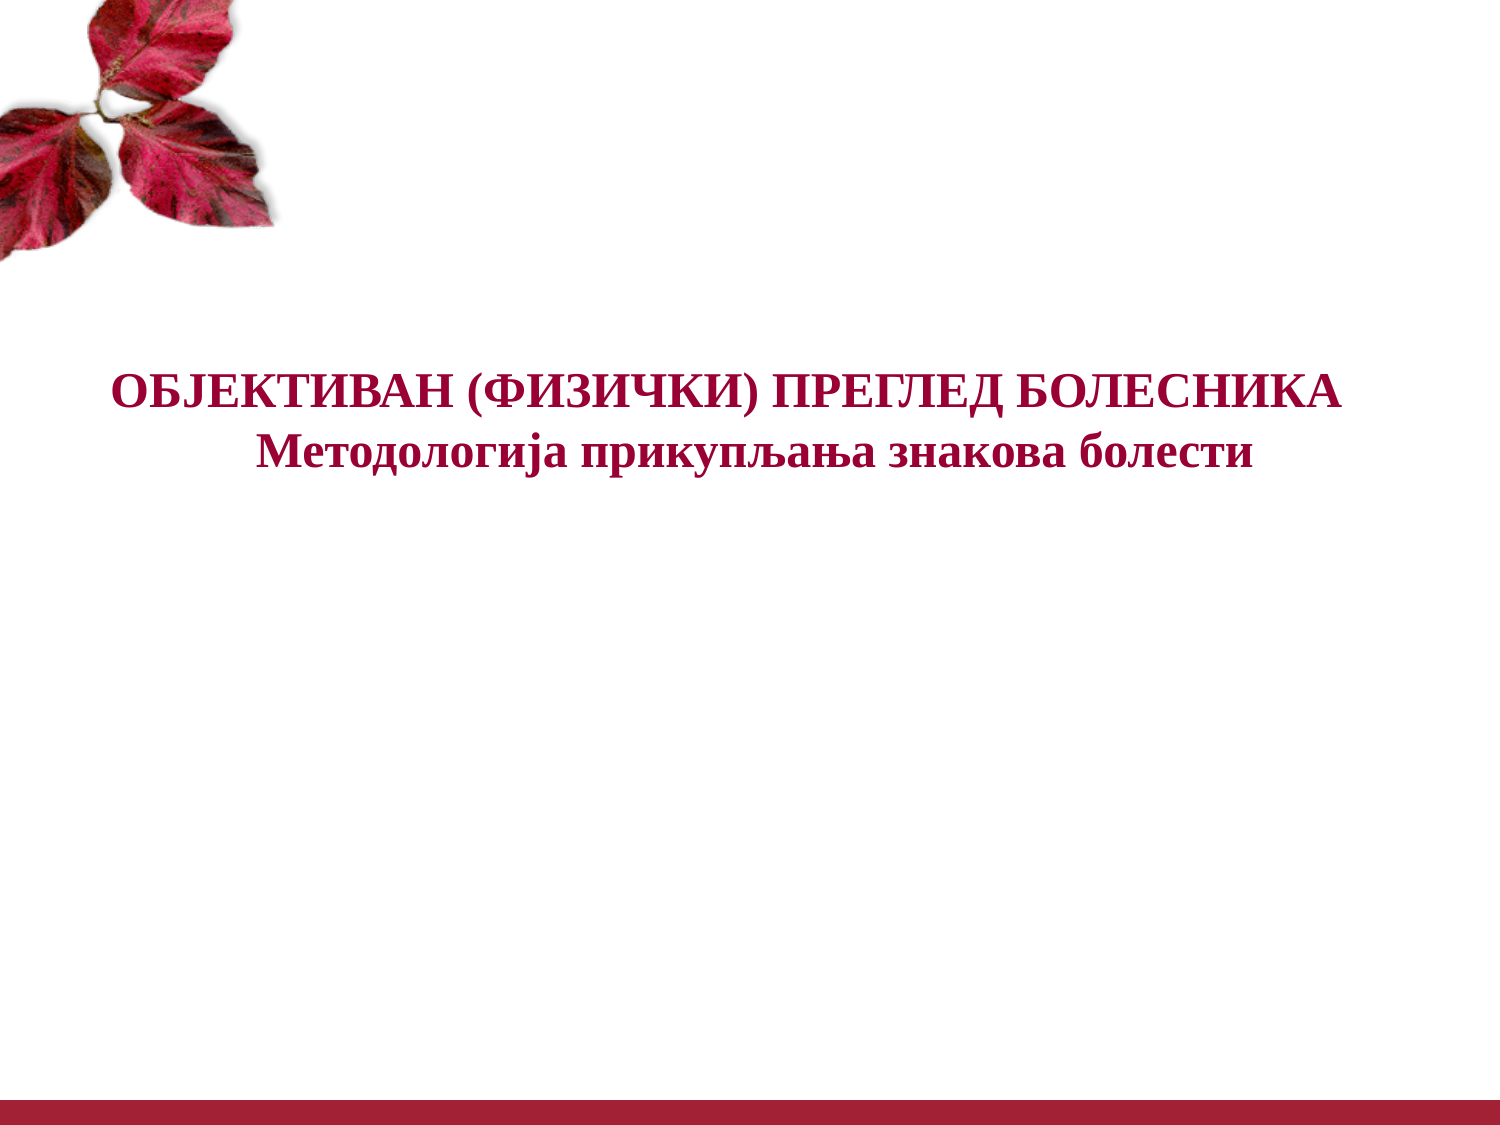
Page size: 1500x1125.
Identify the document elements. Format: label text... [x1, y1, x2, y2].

picture [0, 0, 295, 273]
text_box ОБЈЕКТИВАН (ФИЗИЧКИ) ПРЕГЛЕД БОЛЕСНИКА Методологија прикупљања знакова болести [53, 349, 1400, 605]
